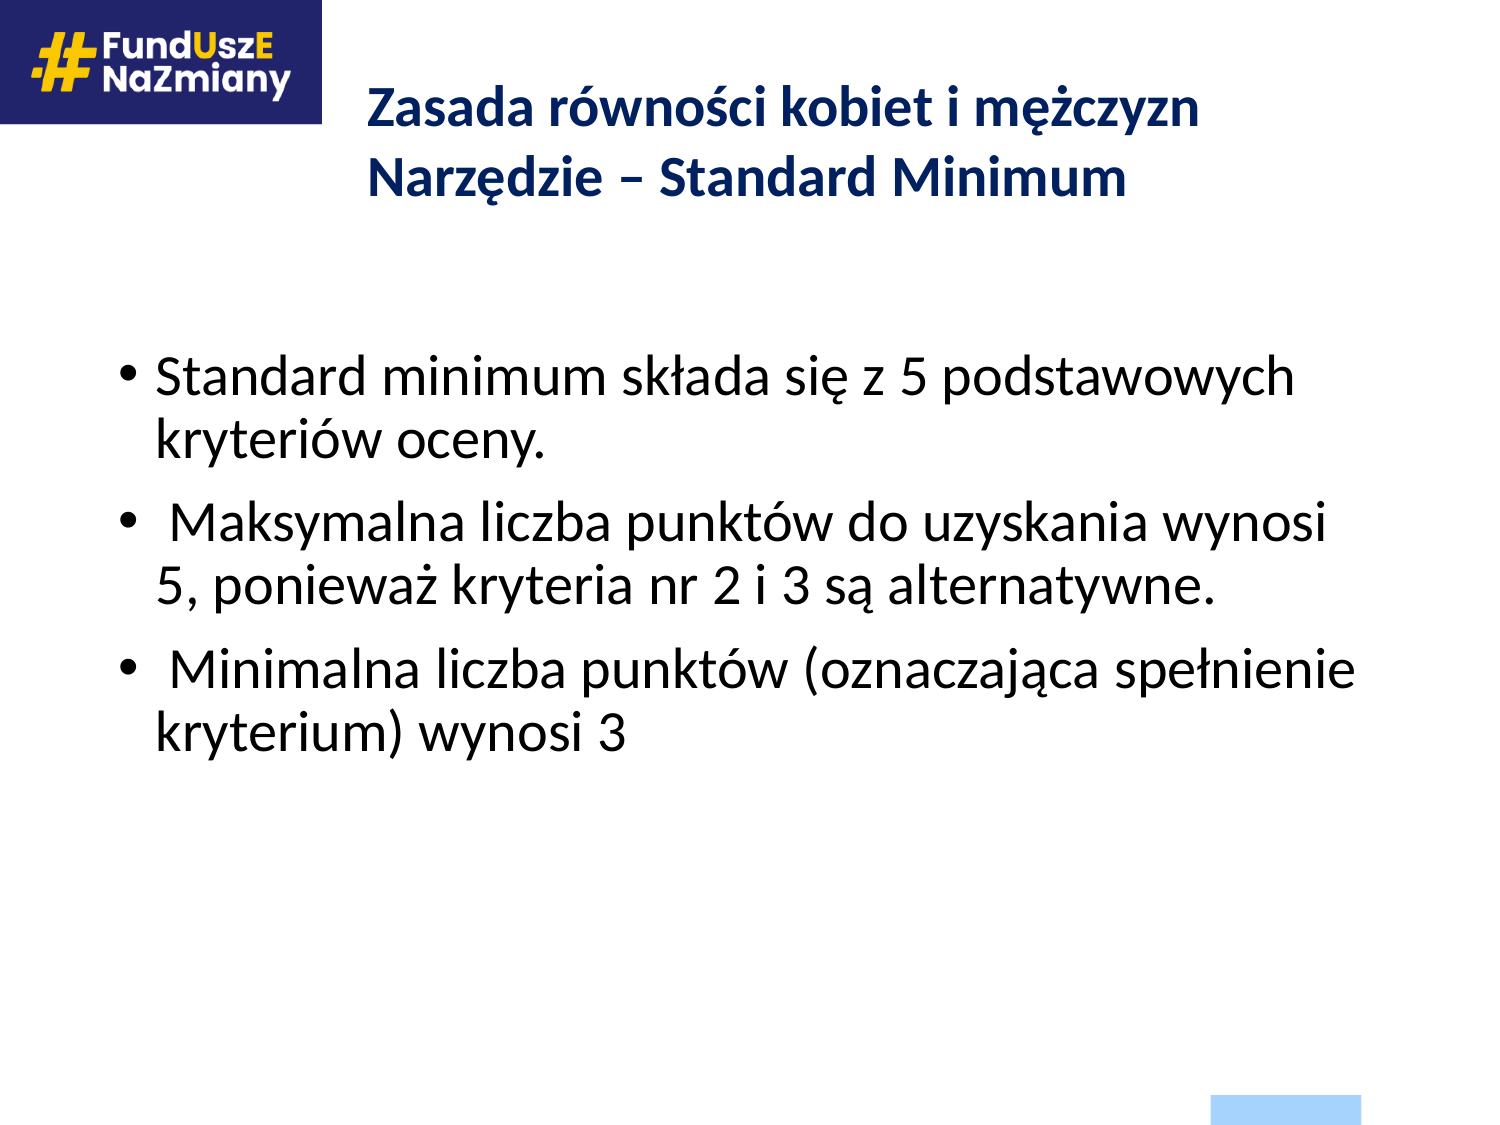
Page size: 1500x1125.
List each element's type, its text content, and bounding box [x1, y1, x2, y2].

text_box Zasada równości kobiet i mężczyzn Narzędzie – Standard Minimum [352, 60, 1371, 216]
list Standard minimum składa się z 5 podstawowych kryteriów oceny. Maksymalna liczba punktów do uzyskania wynosi 5, ponieważ kryteria nr 2 i 3 są alternatywne. Minimalna liczba punktów (oznaczająca spełnienie kryterium) wynosi 3 [103, 337, 1397, 1048]
picture [0, 0, 1500, 1125]
